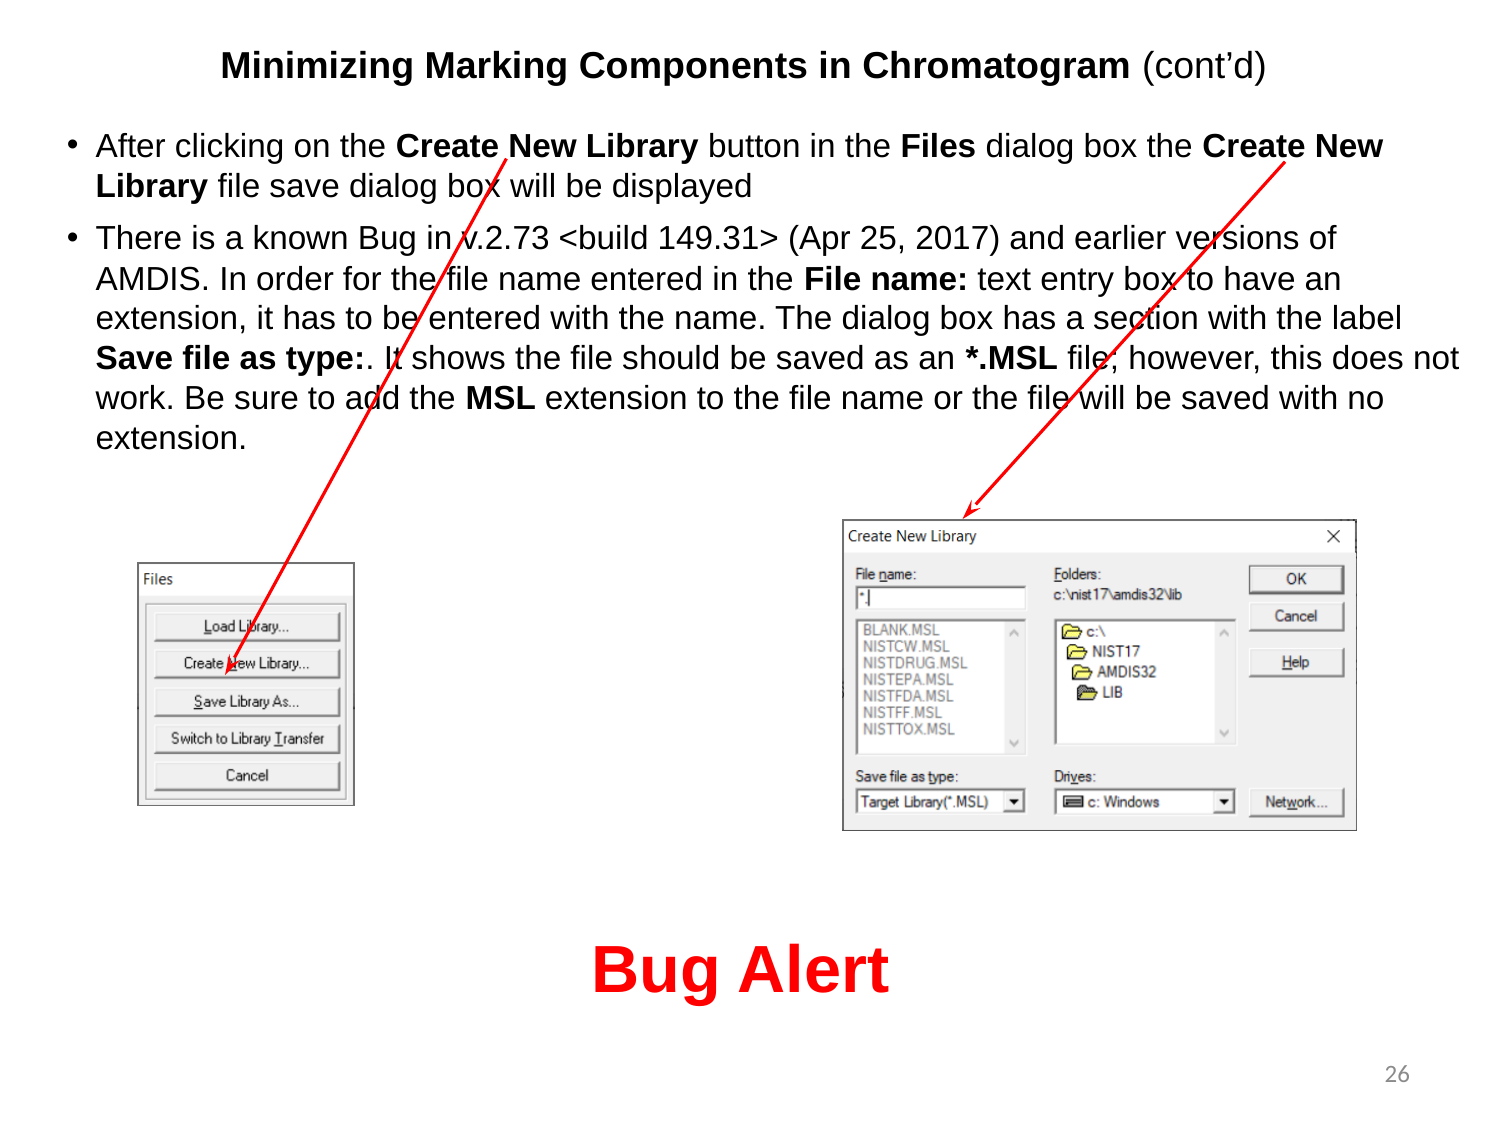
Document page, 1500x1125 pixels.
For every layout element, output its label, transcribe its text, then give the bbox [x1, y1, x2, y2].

text_box Minimizing Marking Components in Chromatogram (cont’d) [205, 33, 1282, 94]
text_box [962, 161, 1286, 517]
text_box Bug Alert [412, 918, 1088, 1014]
slide_number 26 [1074, 1042, 1425, 1103]
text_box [224, 158, 507, 676]
picture [137, 562, 355, 806]
picture [842, 518, 1357, 832]
text_box After clicking on the Create New Library button in the Files dialog box the Create New Library file save dialog box will be displayed There is a known Bug in v.2.73 <build 149.31> (Apr 25, 2017) and earlier versions of AMDIS. In order for the file name entered in the File name: text entry box to have an extension, it has to be entered with the name. The dialog box has a section with the label Save file as type:. It shows the file should be saved as an *.MSL file; however, this does not work. Be sure to add the MSL extension to the file name or the file will be saved with no extension. [52, 116, 1475, 464]
